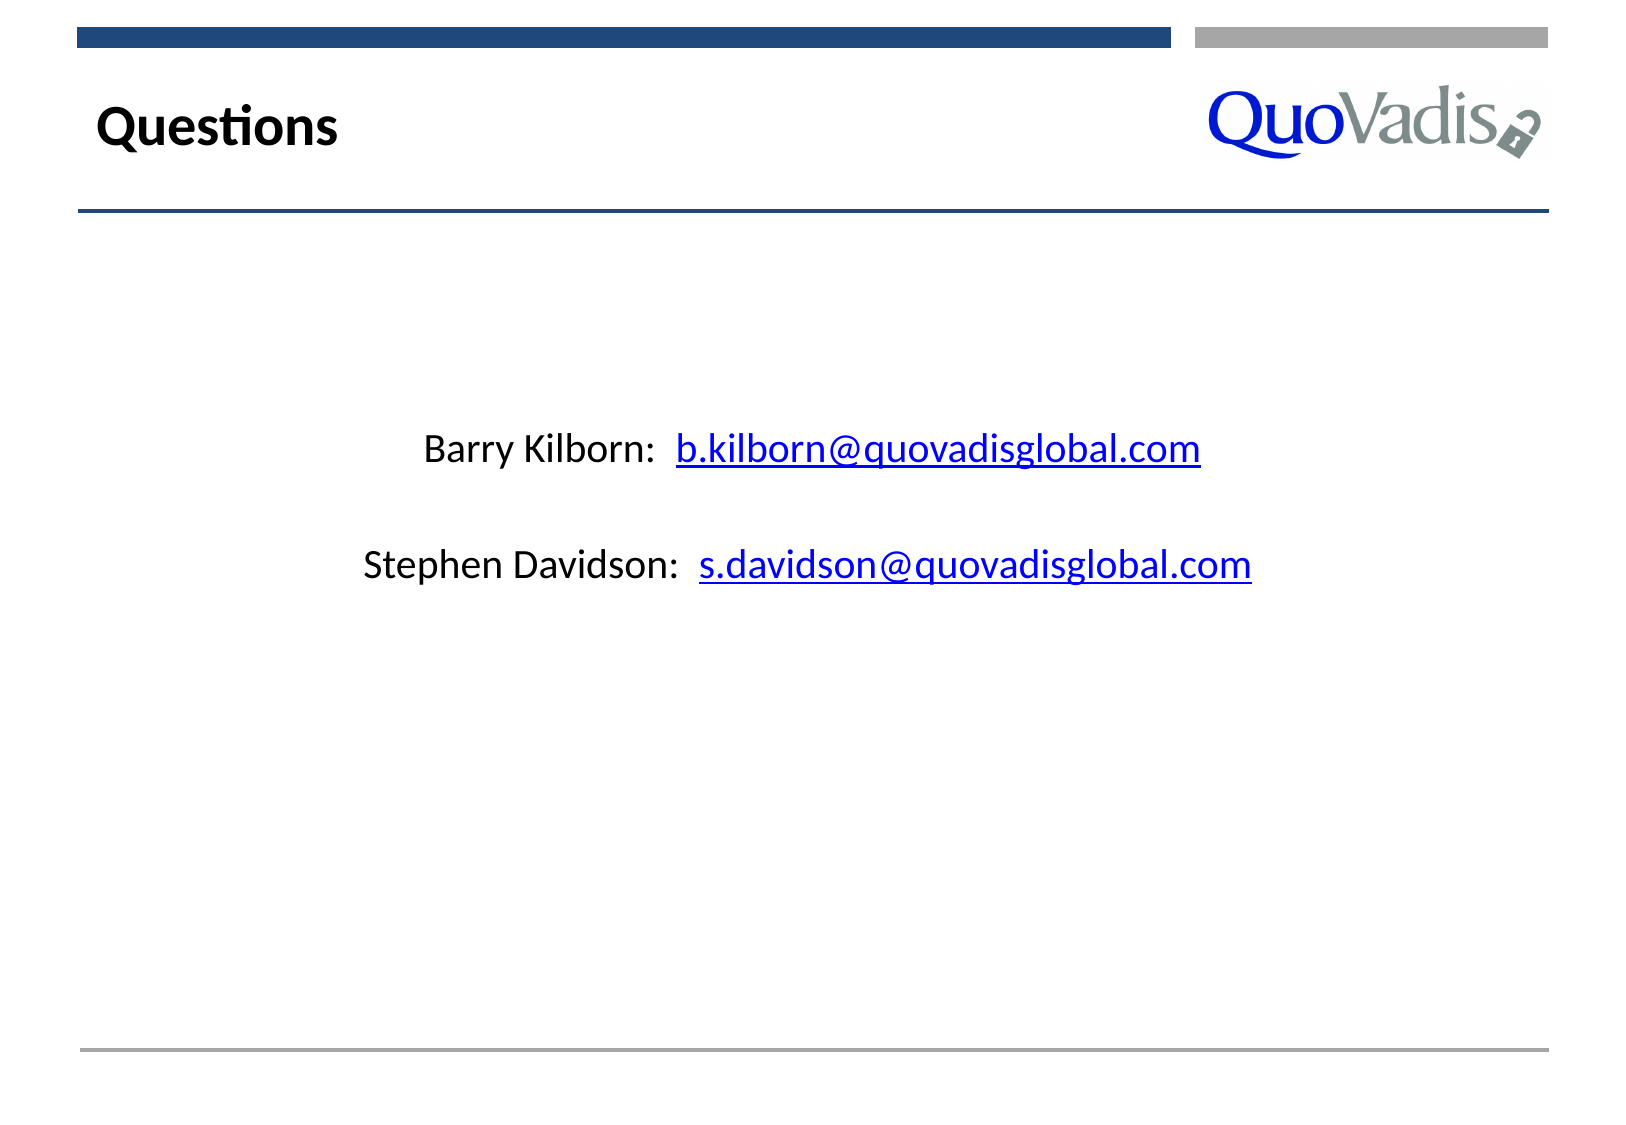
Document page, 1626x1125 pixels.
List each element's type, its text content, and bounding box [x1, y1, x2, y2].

list Barry Kilborn: b.kilborn@quovadisglobal.com Stephen Davidson: s.davidson@quovadisglobal.com [81, 237, 1544, 980]
picture [1198, 82, 1551, 164]
title Questions [81, 37, 1172, 208]
